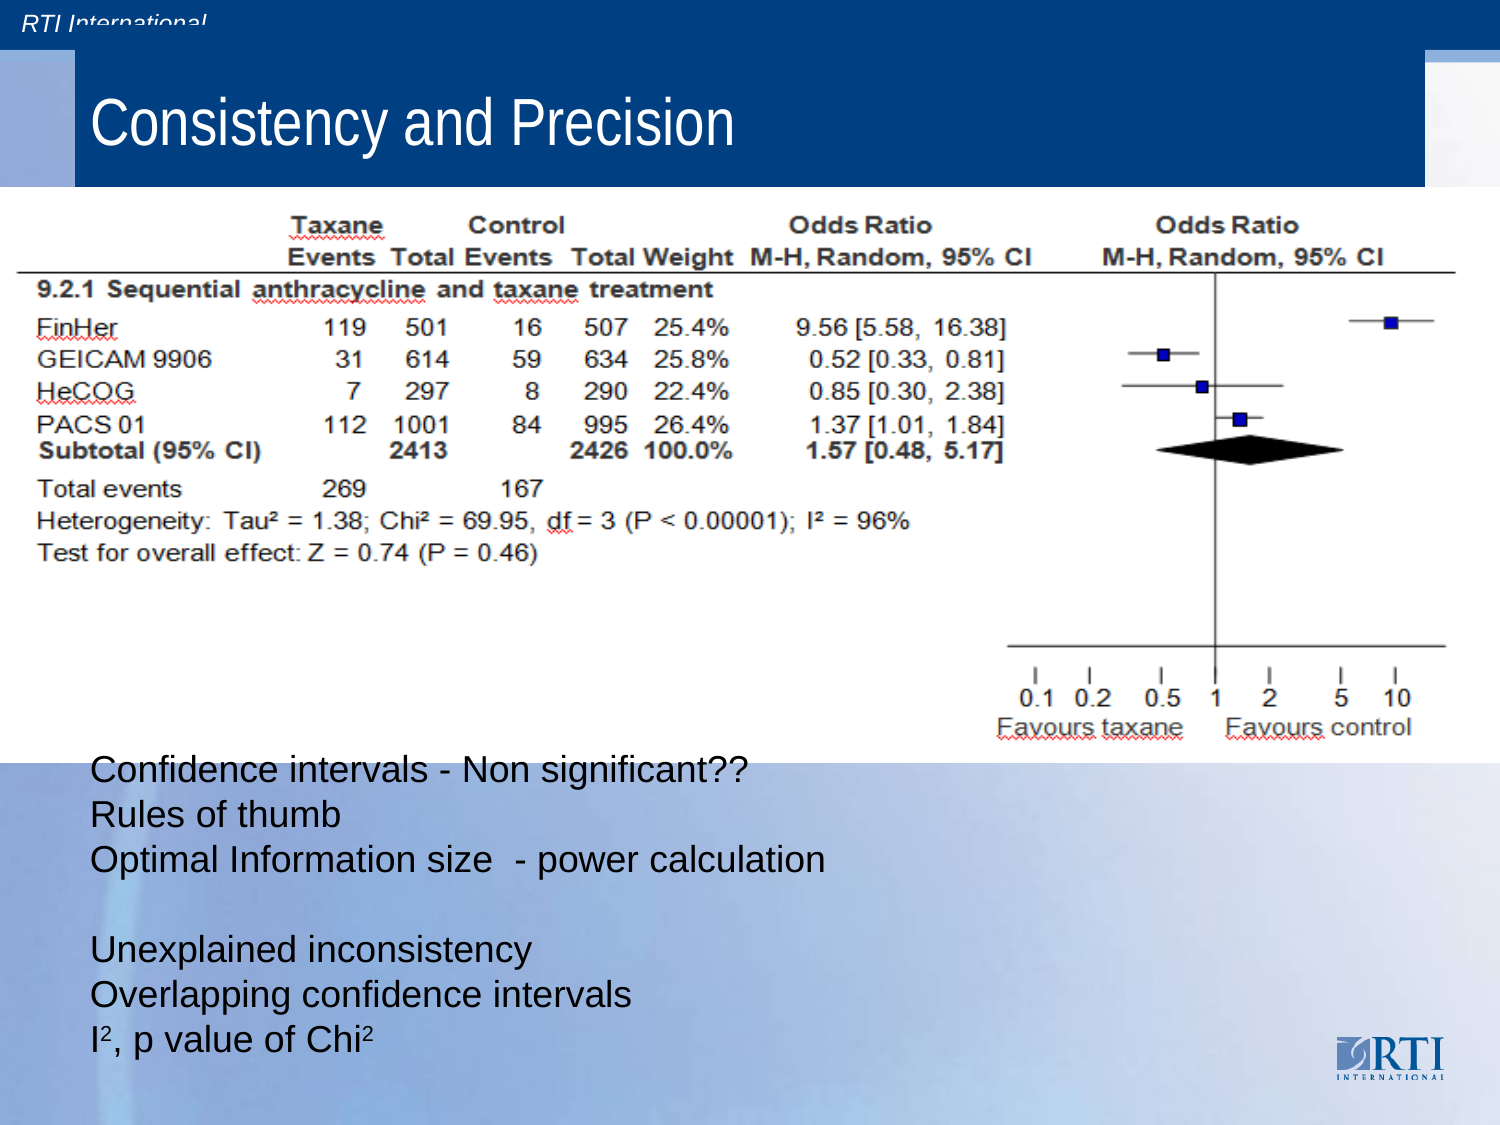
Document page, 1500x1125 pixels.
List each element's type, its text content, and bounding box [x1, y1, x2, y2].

text_box Confidence intervals - Non significant?? Rules of thumb Optimal Information size - power calculation Unexplained inconsistency Overlapping confidence intervals I2, p value of Chi2 [74, 772, 1188, 1068]
picture [0, 63, 1500, 1125]
title Consistency and Precision [74, 24, 1426, 185]
